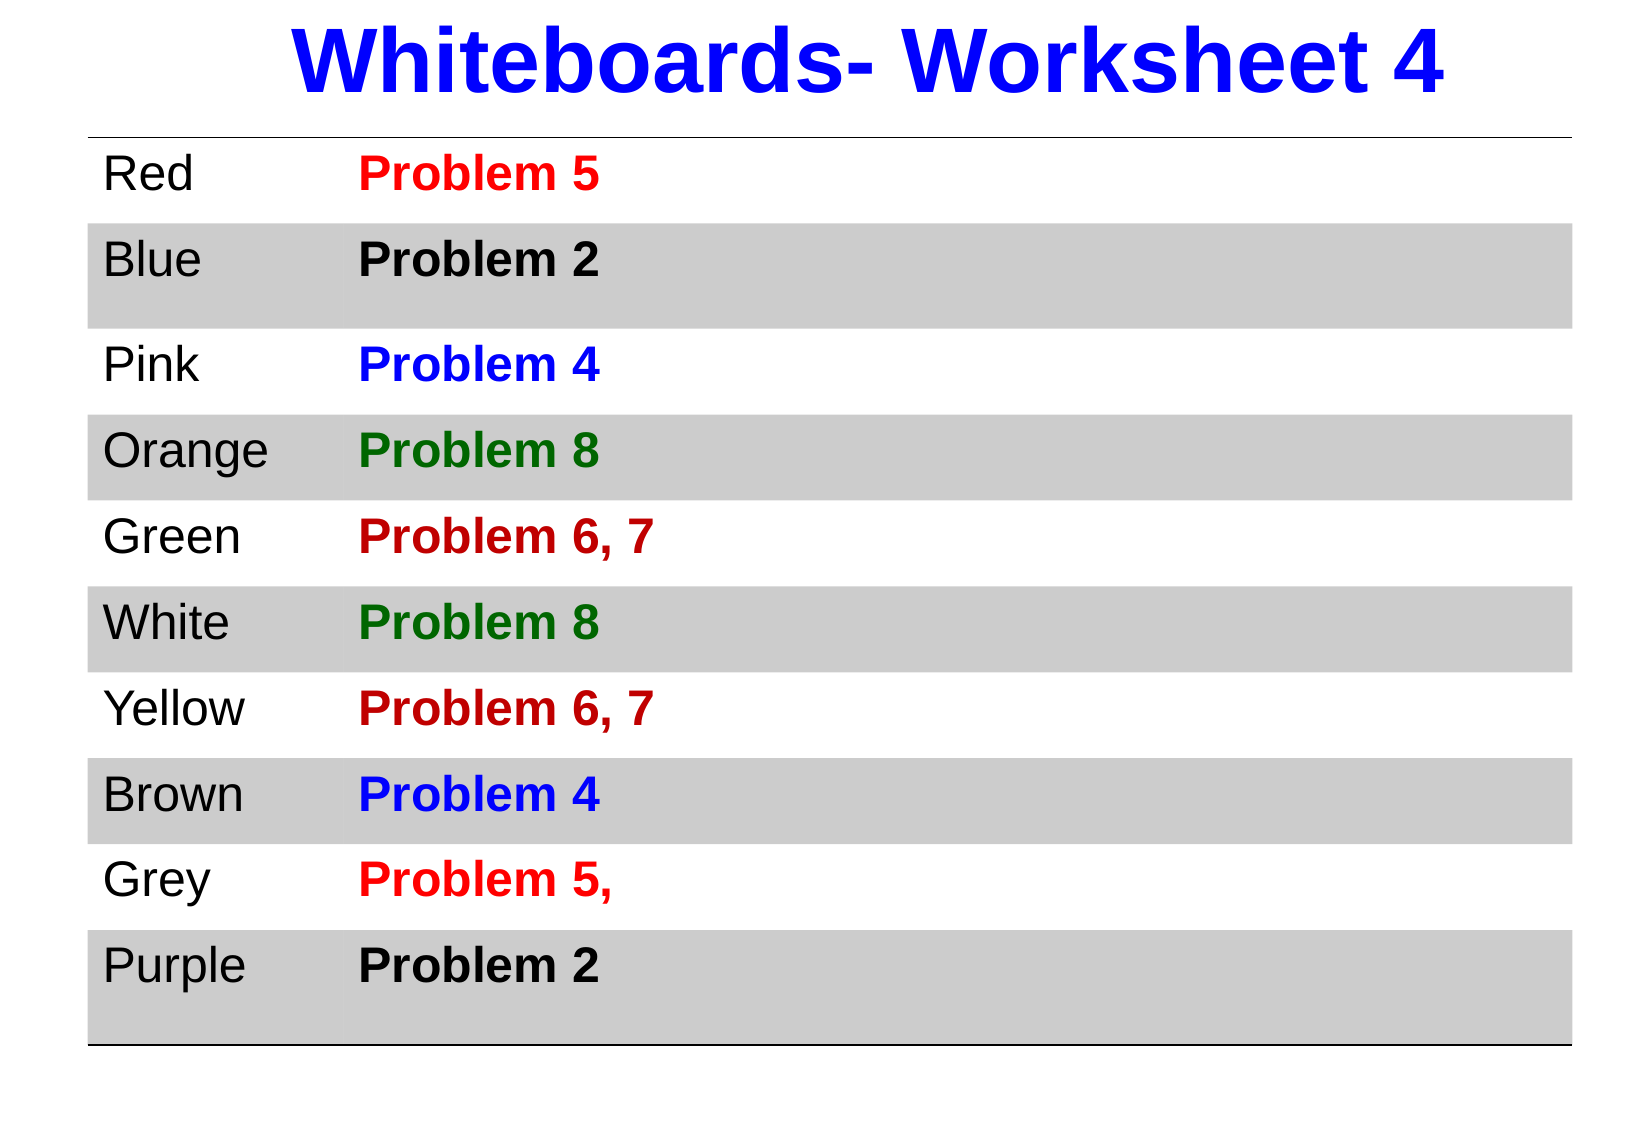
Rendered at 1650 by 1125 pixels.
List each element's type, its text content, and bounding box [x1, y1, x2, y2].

table_cell Orange [88, 415, 343, 500]
table_cell Problem 8 [343, 586, 1572, 672]
table_cell Pink [88, 329, 343, 415]
table_cell Blue [88, 223, 343, 329]
table_cell Yellow [88, 672, 343, 758]
table_cell Brown [88, 758, 343, 844]
table_cell Problem 8 [343, 415, 1572, 500]
table_cell Grey [88, 844, 343, 930]
table_cell Problem 2 [343, 930, 1572, 1044]
table_cell Green [88, 500, 343, 586]
title Whiteboards- Worksheet 4 [87, 1, 1650, 110]
table_cell Problem 5, [343, 844, 1572, 930]
table_cell Problem 4 [343, 329, 1572, 415]
table_cell White [88, 586, 343, 672]
table_cell Problem 6, 7 [343, 672, 1572, 758]
table_cell Problem 6, 7 [343, 500, 1572, 586]
table_header Red [88, 138, 343, 223]
table_header Problem 5 [343, 138, 1572, 223]
table_cell Problem 4 [343, 758, 1572, 844]
table_cell Problem 2 [343, 223, 1572, 329]
table_cell Purple [88, 930, 343, 1044]
